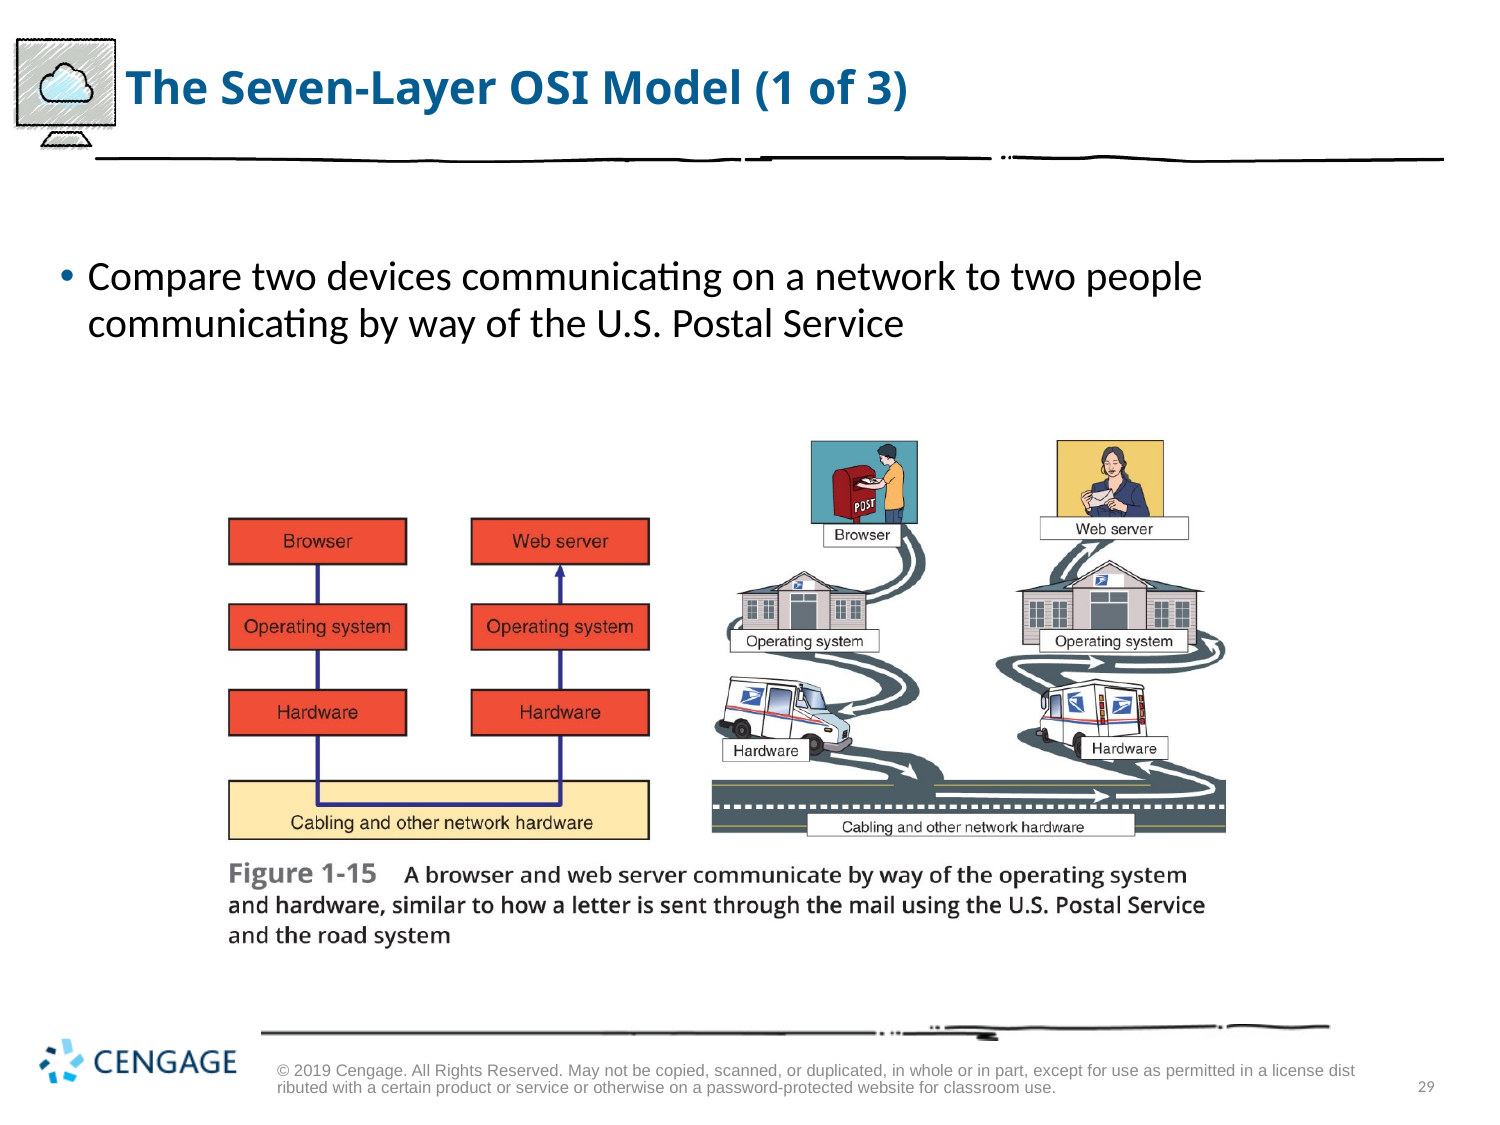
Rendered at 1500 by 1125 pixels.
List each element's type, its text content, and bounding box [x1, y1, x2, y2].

footer © 2019 Cengage. All Rights Reserved. May not be copied, scanned, or duplicated, in whole or in part, except for use as permitted in a license distributed with a certain product or service or otherwise on a password-protected website for classroom use. [262, 1050, 1375, 1091]
list Compare two devices communicating on a network to two people communicating by way of the U.S. Postal Service [59, 252, 1441, 349]
title The Seven-Layer O S I Model (1 of 3) [125, 66, 1442, 116]
picture [224, 437, 1228, 951]
picture [95, 155, 1444, 163]
picture [261, 1024, 1331, 1041]
picture [19, 1025, 249, 1096]
picture [13, 36, 117, 151]
